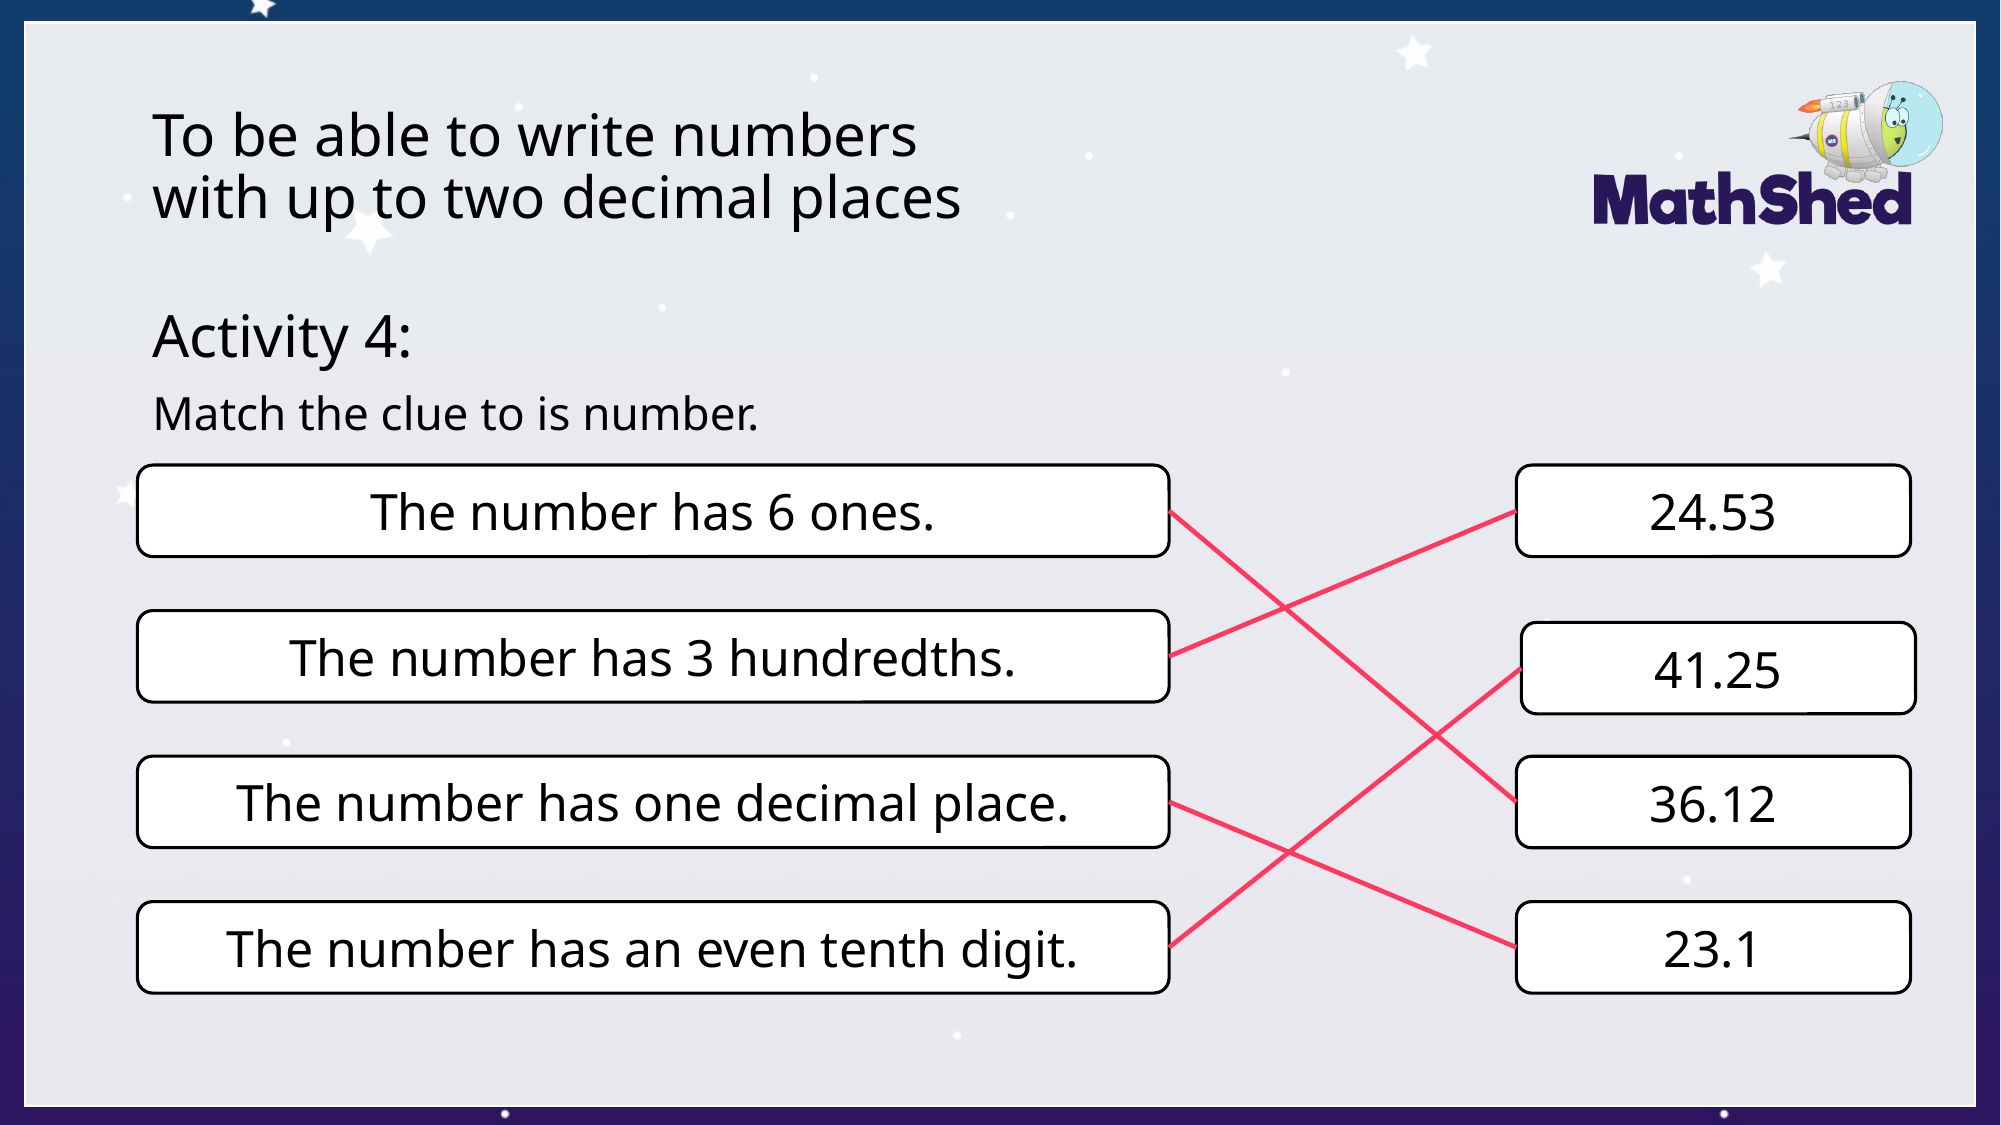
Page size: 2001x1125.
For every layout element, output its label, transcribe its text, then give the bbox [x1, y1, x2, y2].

text_box 41.25 [1520, 621, 1917, 715]
text_box The number has 6 ones. [136, 464, 1171, 558]
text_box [1169, 510, 1517, 657]
text_box The number has one decimal place. [136, 755, 1169, 849]
text_box 23.1 [1515, 900, 1912, 995]
text_box The number has an even tenth digit. [136, 900, 1171, 995]
picture [0, 0, 2001, 1125]
text_box 24.53 [1515, 464, 1912, 558]
text_box The number has 3 hundredths. [136, 609, 1169, 704]
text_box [1169, 657, 1517, 668]
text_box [1169, 668, 1522, 948]
list Activity 4: Match the clue to is number. [137, 299, 1971, 1014]
text_box 36.12 [1522, 755, 1912, 849]
title To be able to write numbers with up to two decimal places [137, 59, 1578, 278]
